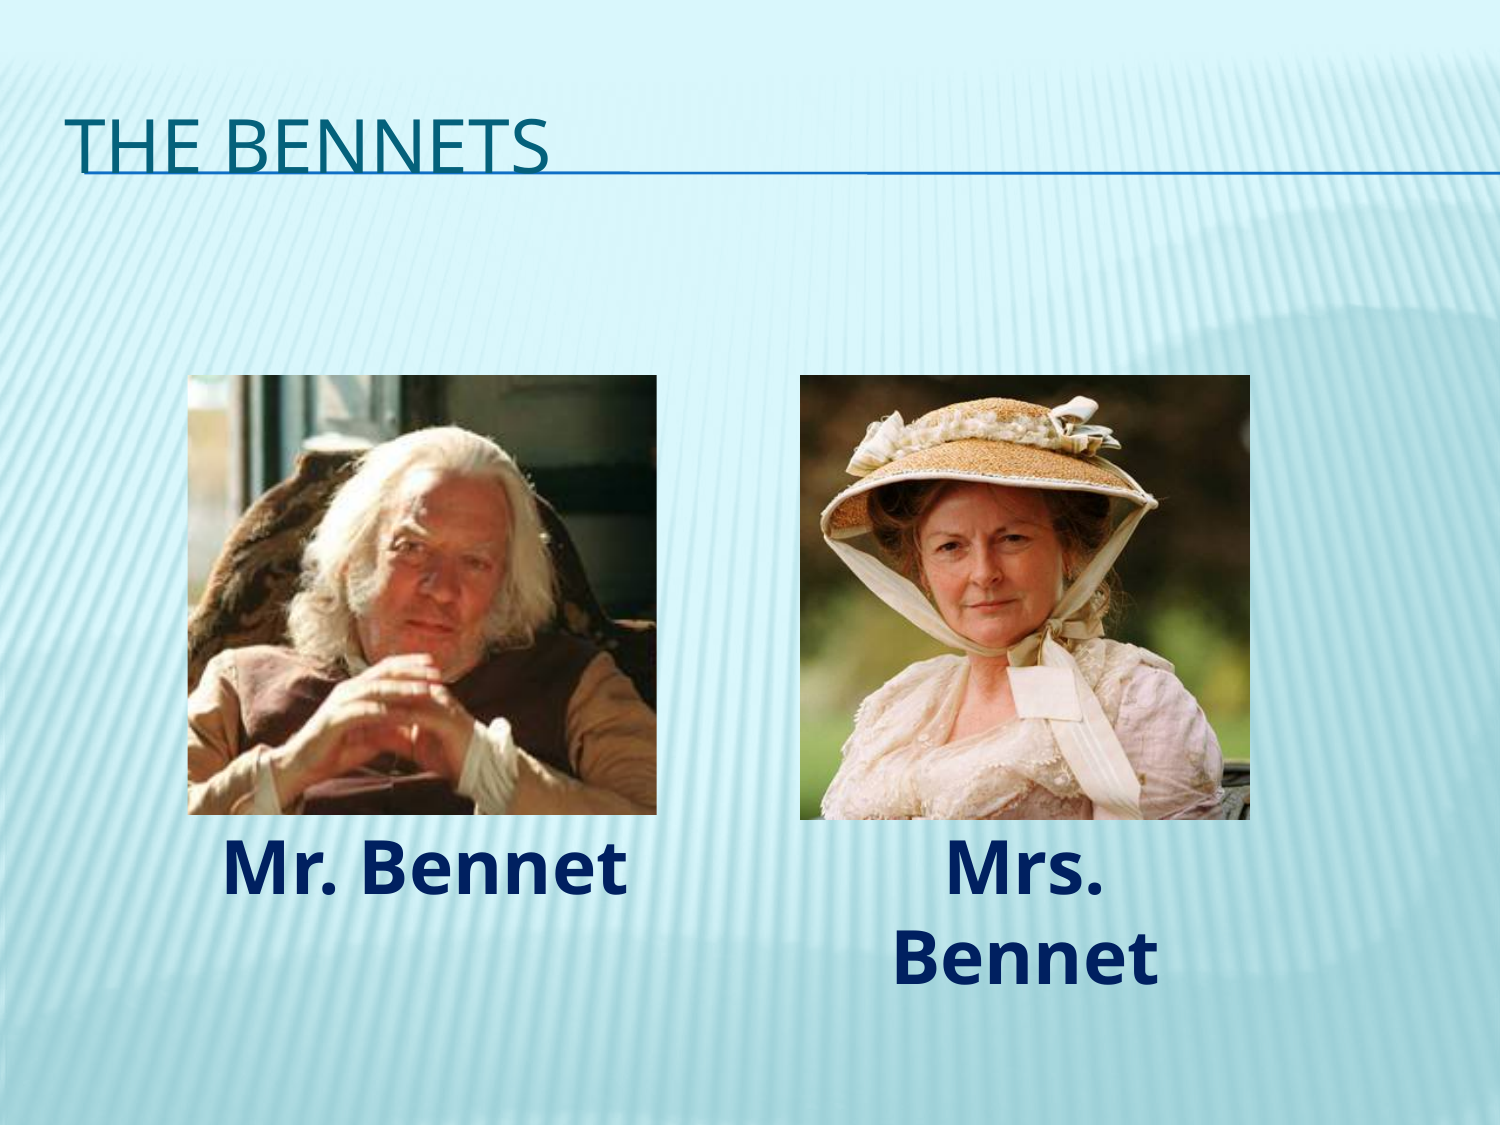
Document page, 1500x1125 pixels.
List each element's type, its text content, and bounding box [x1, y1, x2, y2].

picture [187, 374, 657, 816]
title The Bennets [49, 75, 1475, 213]
text_box Mrs. Bennet [787, 812, 1263, 1008]
picture [799, 374, 1251, 820]
text_box Mr. Bennet [187, 827, 663, 918]
